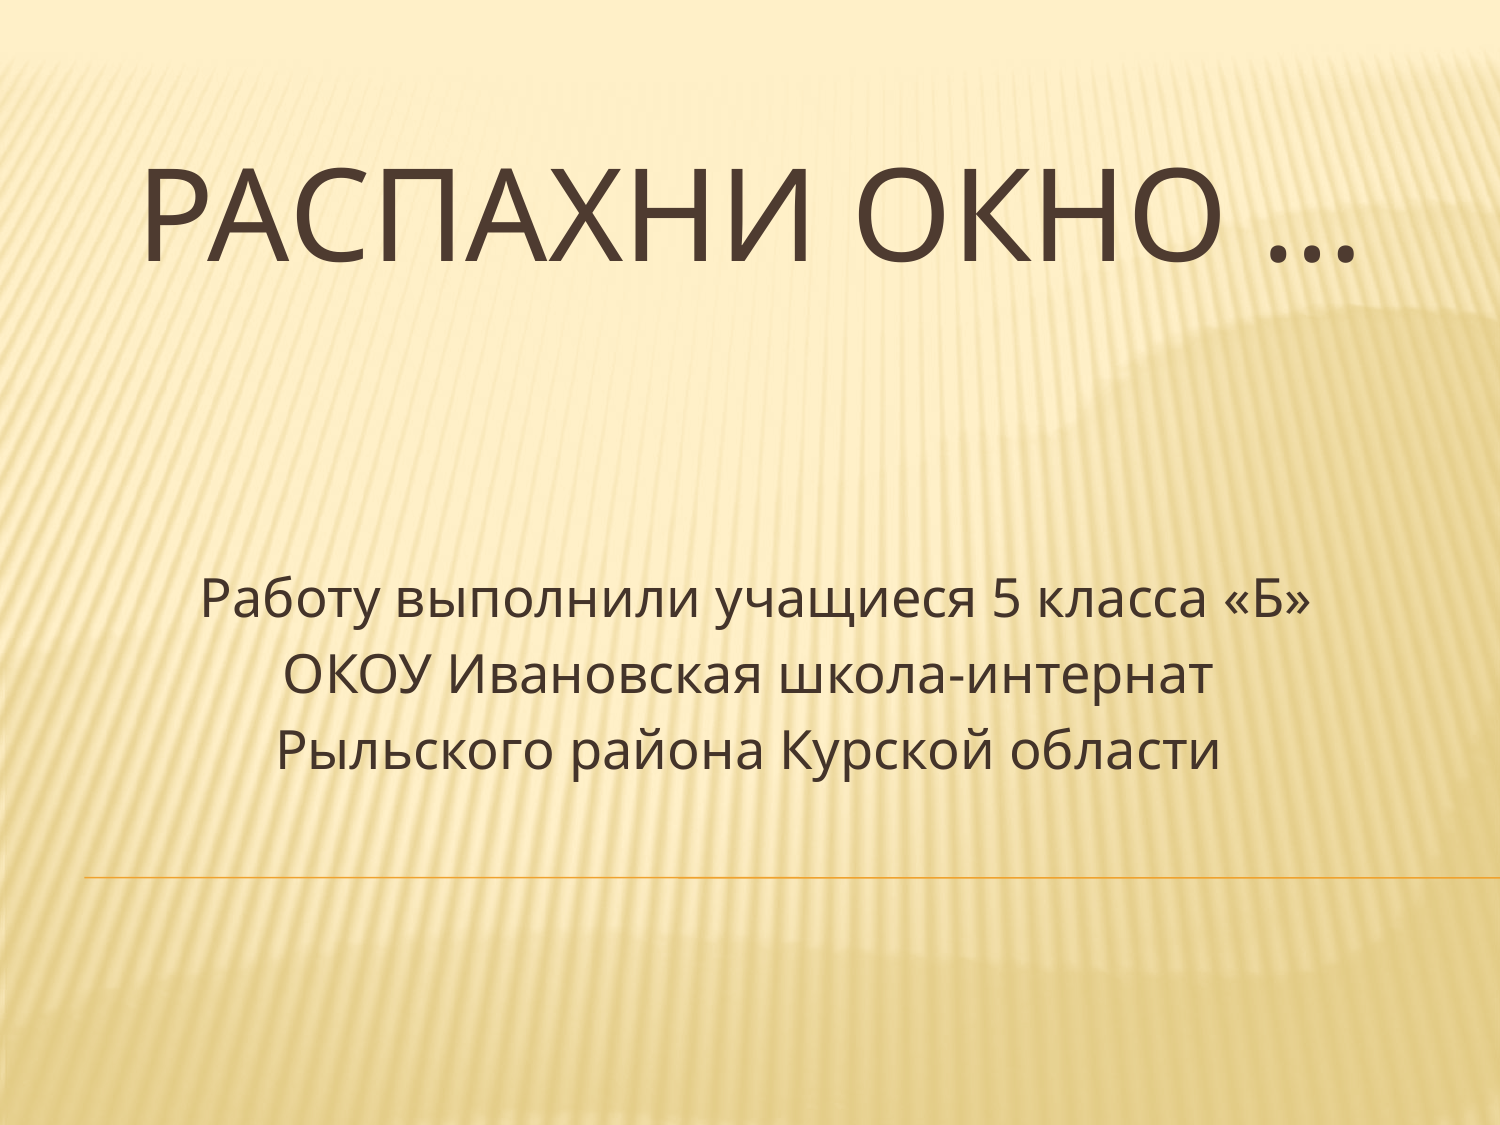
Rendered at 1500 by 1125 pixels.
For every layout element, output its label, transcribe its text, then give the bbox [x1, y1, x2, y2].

title Распахни окно … [112, 125, 1388, 409]
subtitle Работу выполнили учащиеся 5 класса «Б» ОКОУ Ивановская школа-интернат Рыльского района Курской области [62, 637, 1450, 788]
